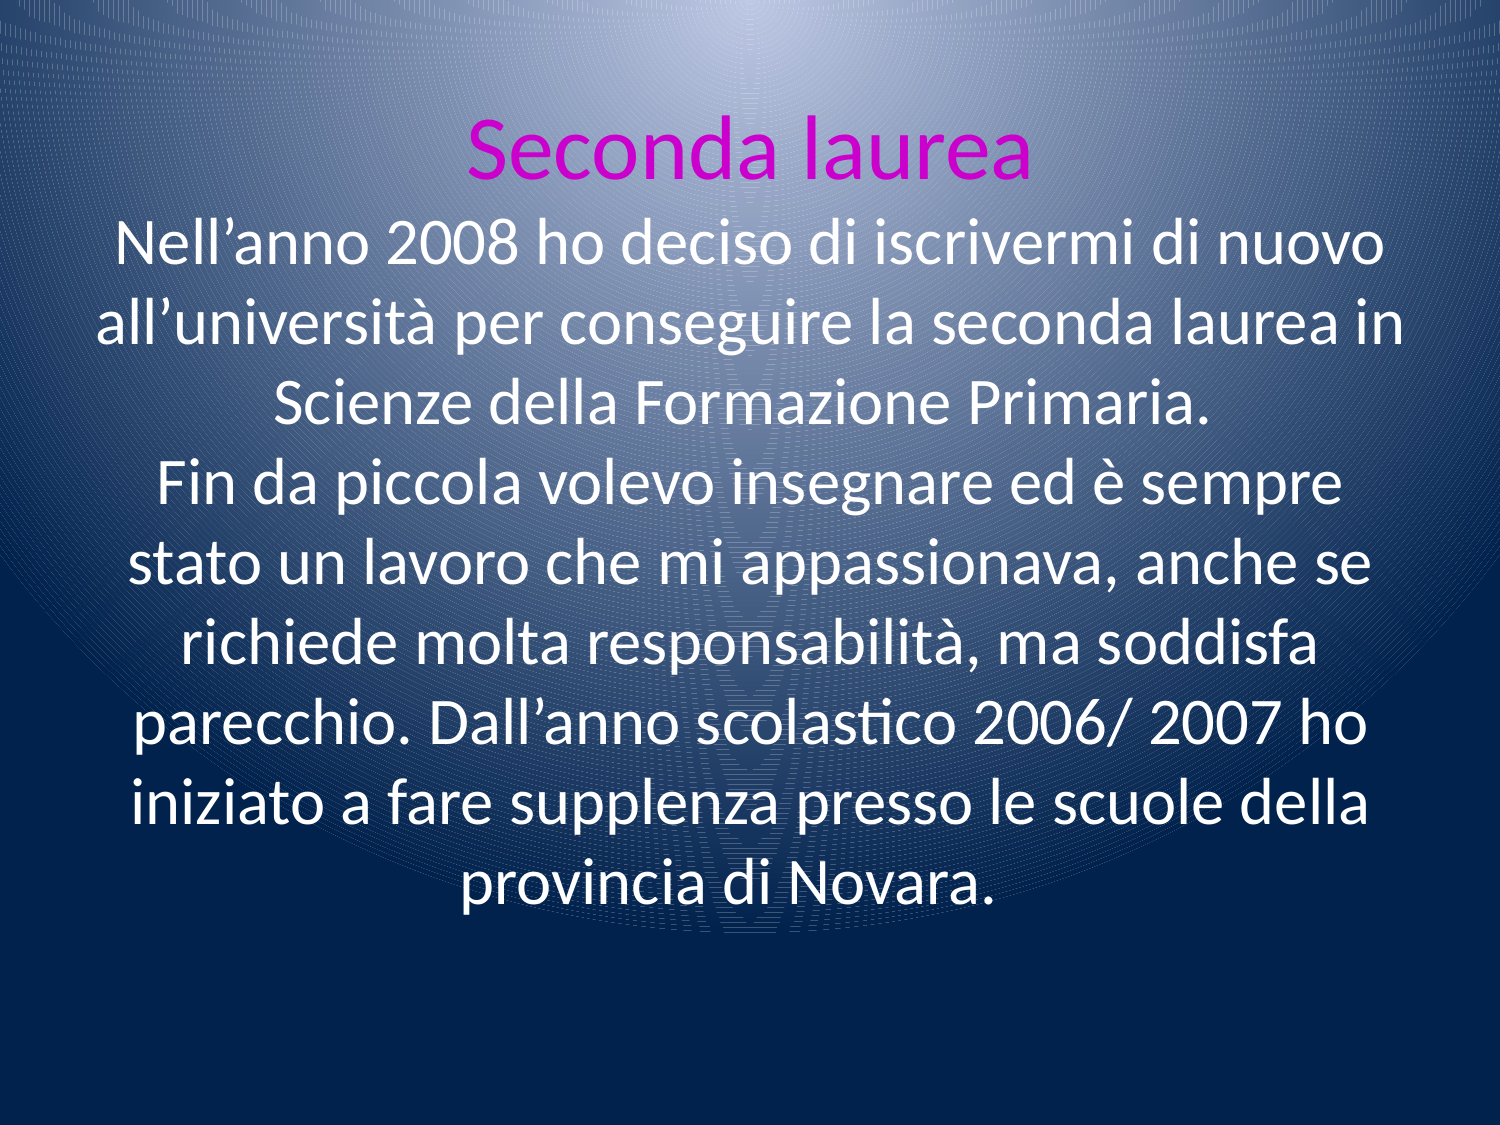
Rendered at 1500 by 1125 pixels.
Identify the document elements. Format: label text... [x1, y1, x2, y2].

title Seconda laurea Nell’anno 2008 ho deciso di iscrivermi di nuovo all’università per conseguire la seconda laurea in Scienze della Formazione Primaria. Fin da piccola volevo insegnare ed è sempre stato un lavoro che mi appassionava, anche se richiede molta responsabilità, ma soddisfa parecchio. Dall’anno scolastico 2006/ 2007 ho iniziato a fare supplenza presso le scuole della provincia di Novara. [76, 45, 1425, 1071]
